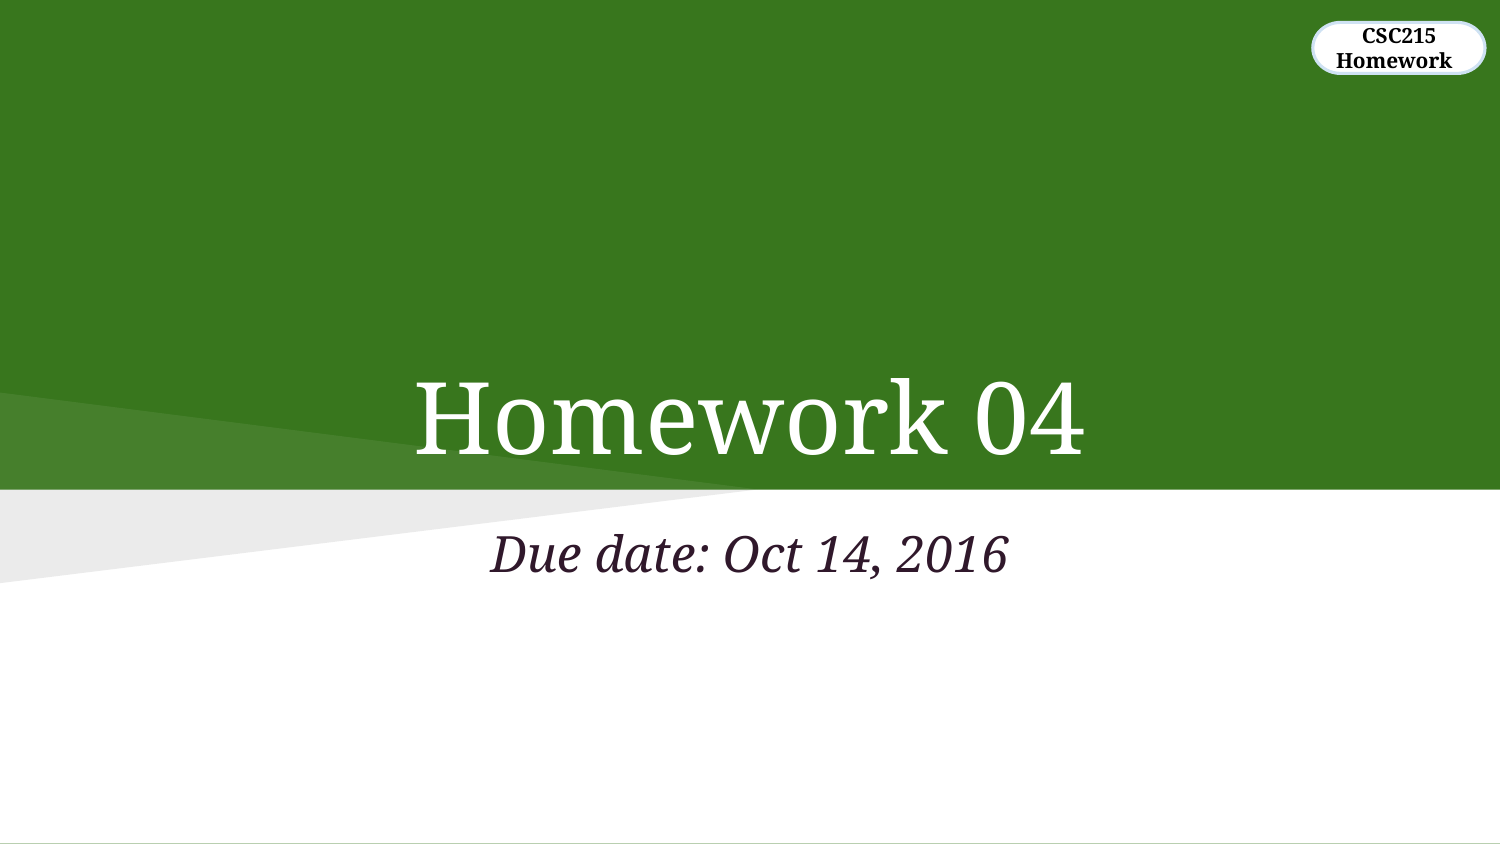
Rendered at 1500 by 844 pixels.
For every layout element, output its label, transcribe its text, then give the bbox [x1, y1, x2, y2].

text_box CSC215 Homework [1312, 22, 1486, 74]
subtitle Due date: Oct 14, 2016 [112, 507, 1388, 617]
title Homework 04 [112, 286, 1388, 490]
